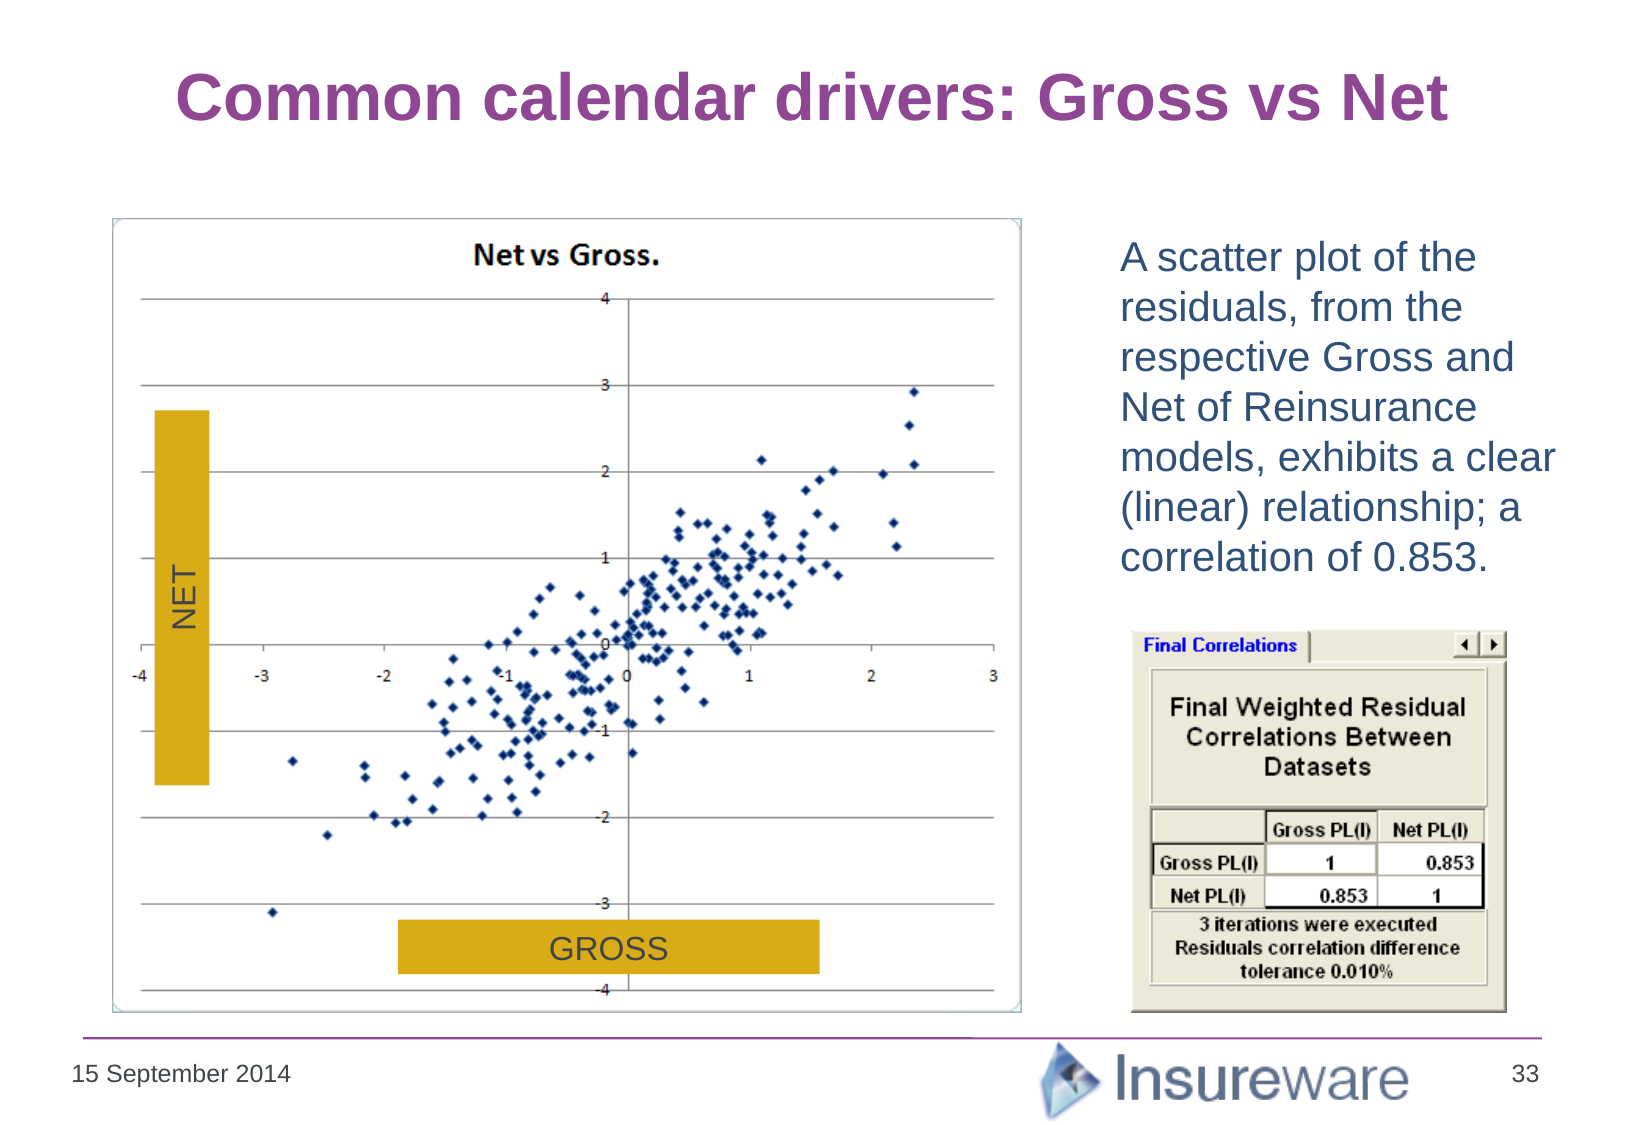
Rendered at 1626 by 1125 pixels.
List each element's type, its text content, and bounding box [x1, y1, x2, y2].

picture [111, 218, 1022, 1013]
text_box A scatter plot of the residuals, from the respective Gross and Net of Reinsurance models, exhibits a clear (linear) relationship; a correlation of 0.853. [1105, 222, 1598, 588]
slide_number 33 [1439, 1050, 1555, 1106]
picture [1036, 1039, 1416, 1125]
title Common calendar drivers: Gross vs Net [75, 0, 1550, 188]
picture [1131, 630, 1507, 1013]
